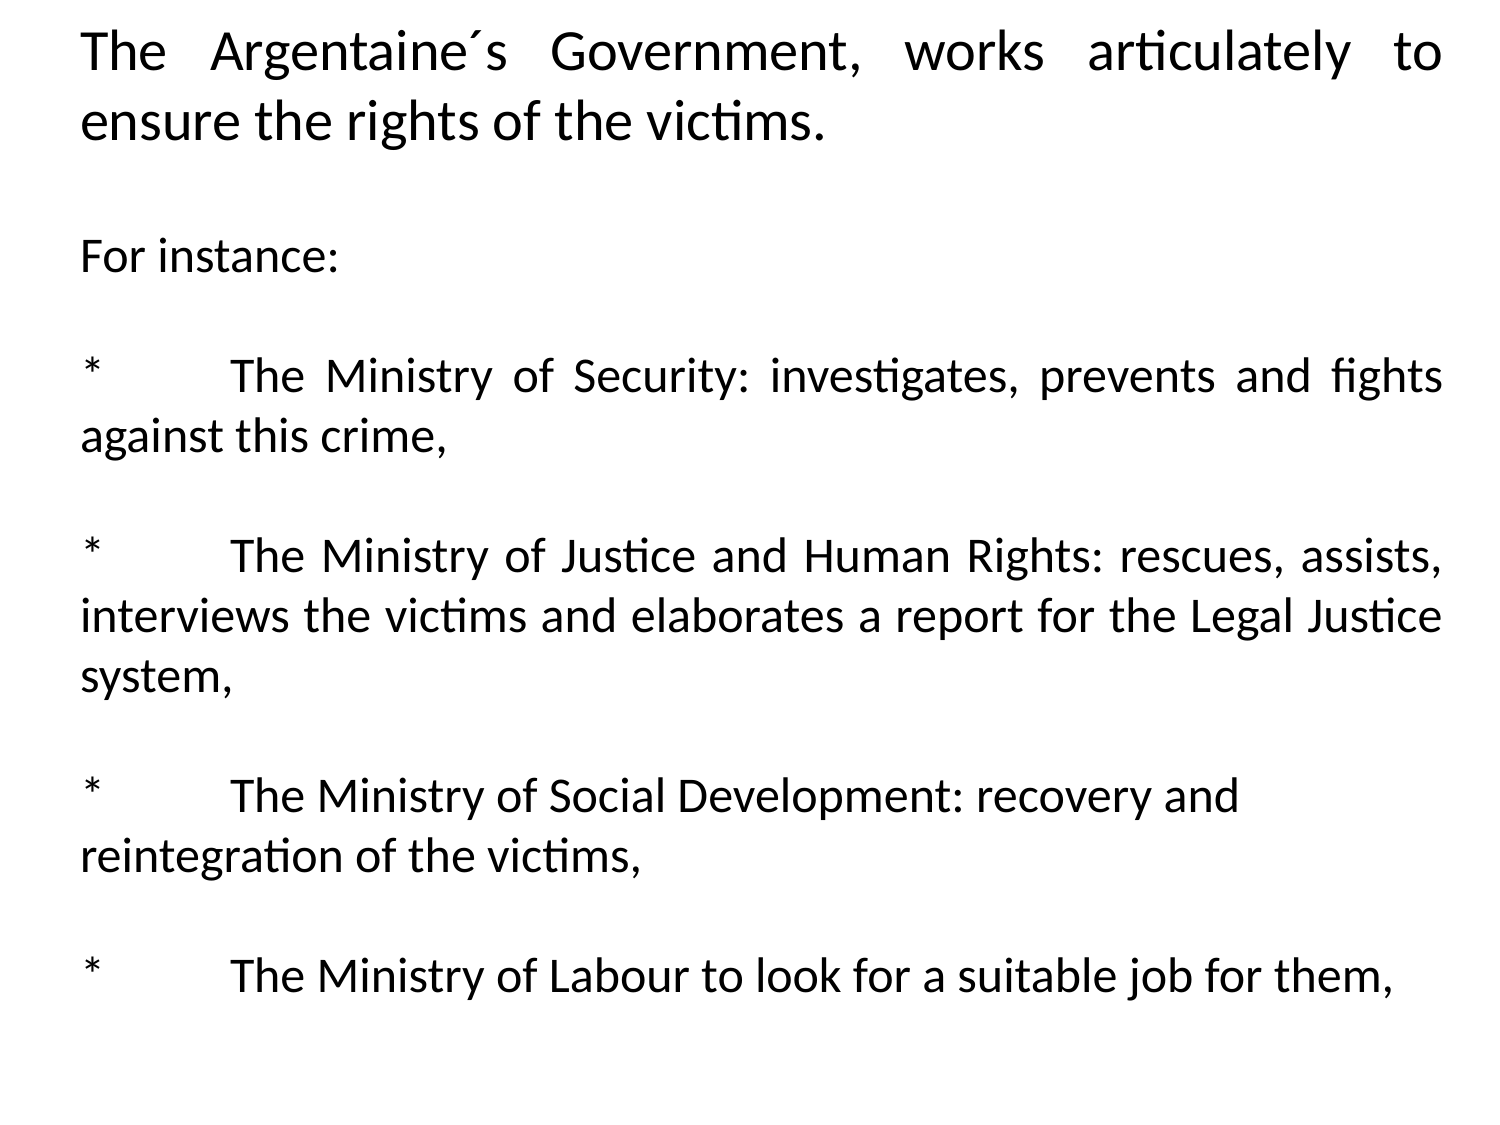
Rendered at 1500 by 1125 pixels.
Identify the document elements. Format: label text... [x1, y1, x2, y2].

text_box The Argentaine´s Government, works articulately to ensure the rights of the victims. For instance: * The Ministry of Security: investigates, prevents and fights against this crime, * The Ministry of Justice and Human Rights: rescues, assists, interviews the victims and elaborates a report for the Legal Justice system, * The Ministry of Social Development: recovery and reintegration of the victims, * The Ministry of Labour to look for a suitable job for them, [64, 4, 1459, 1010]
